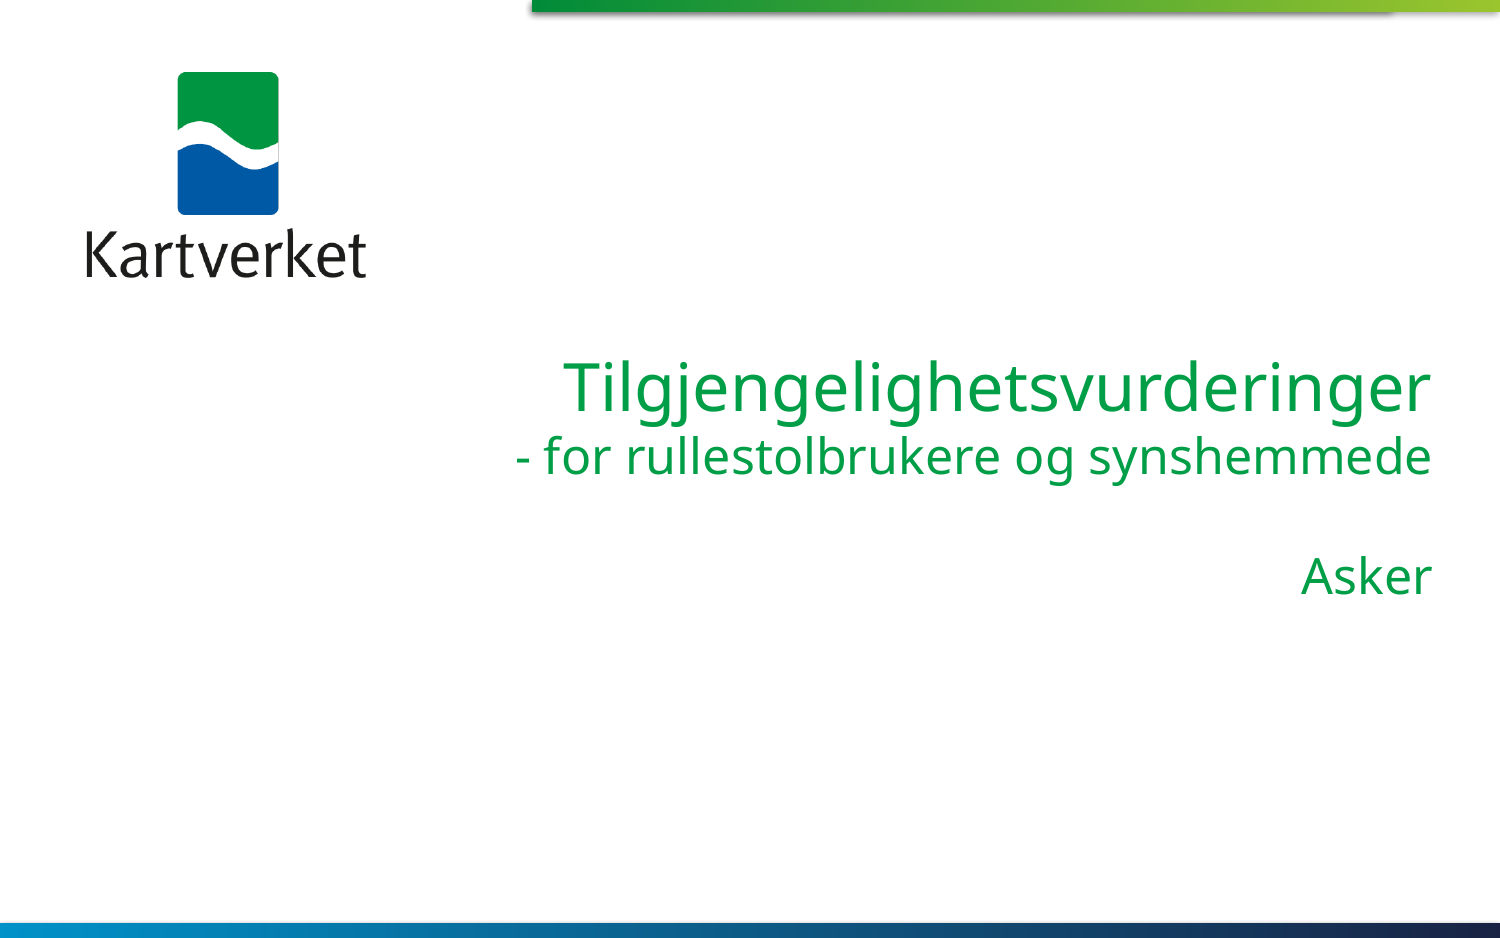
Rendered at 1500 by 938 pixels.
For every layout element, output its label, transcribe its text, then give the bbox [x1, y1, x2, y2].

text_box Tilgjengelighetsvurderinger - for rullestolbrukere og synshemmede Asker [66, 337, 1449, 613]
